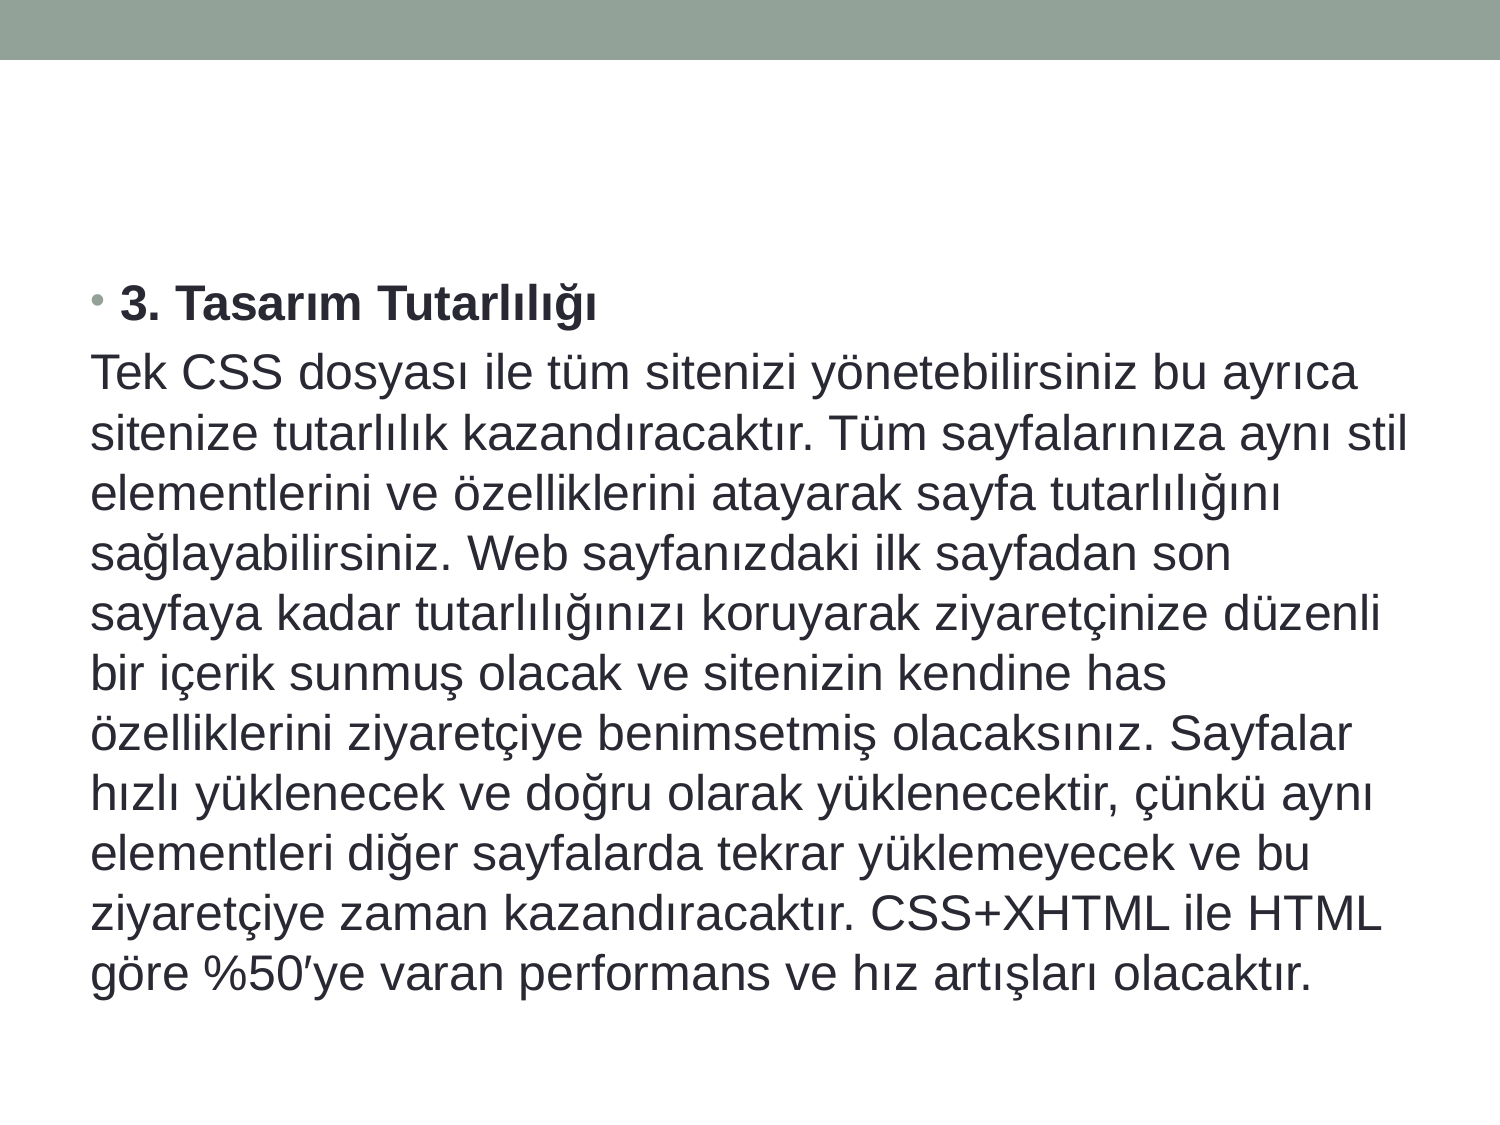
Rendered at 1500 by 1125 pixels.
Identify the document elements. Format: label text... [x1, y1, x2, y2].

list 3. Tasarım Tutarlılığı Tek CSS dosyası ile tüm sitenizi yönetebilirsiniz bu ayrıca sitenize tutarlılık kazandıracaktır. Tüm sayfalarınıza aynı stil elementlerini ve özelliklerini atayarak sayfa tutarlılığını sağlayabilirsiniz. Web sayfanızdaki ilk sayfadan son sayfaya kadar tutarlılığınızı koruyarak ziyaretçinize düzenli bir içerik sunmuş olacak ve sitenizin kendine has özelliklerini ziyaretçiye benimsetmiş olacaksınız. Sayfalar hızlı yüklenecek ve doğru olarak yüklenecektir, çünkü aynı elementleri diğer sayfalarda tekrar yüklemeyecek ve bu ziyaretçiye zaman kazandıracaktır. CSS+XHTML ile HTML göre %50′ye varan performans ve hız artışları olacaktır. [75, 262, 1425, 1063]
